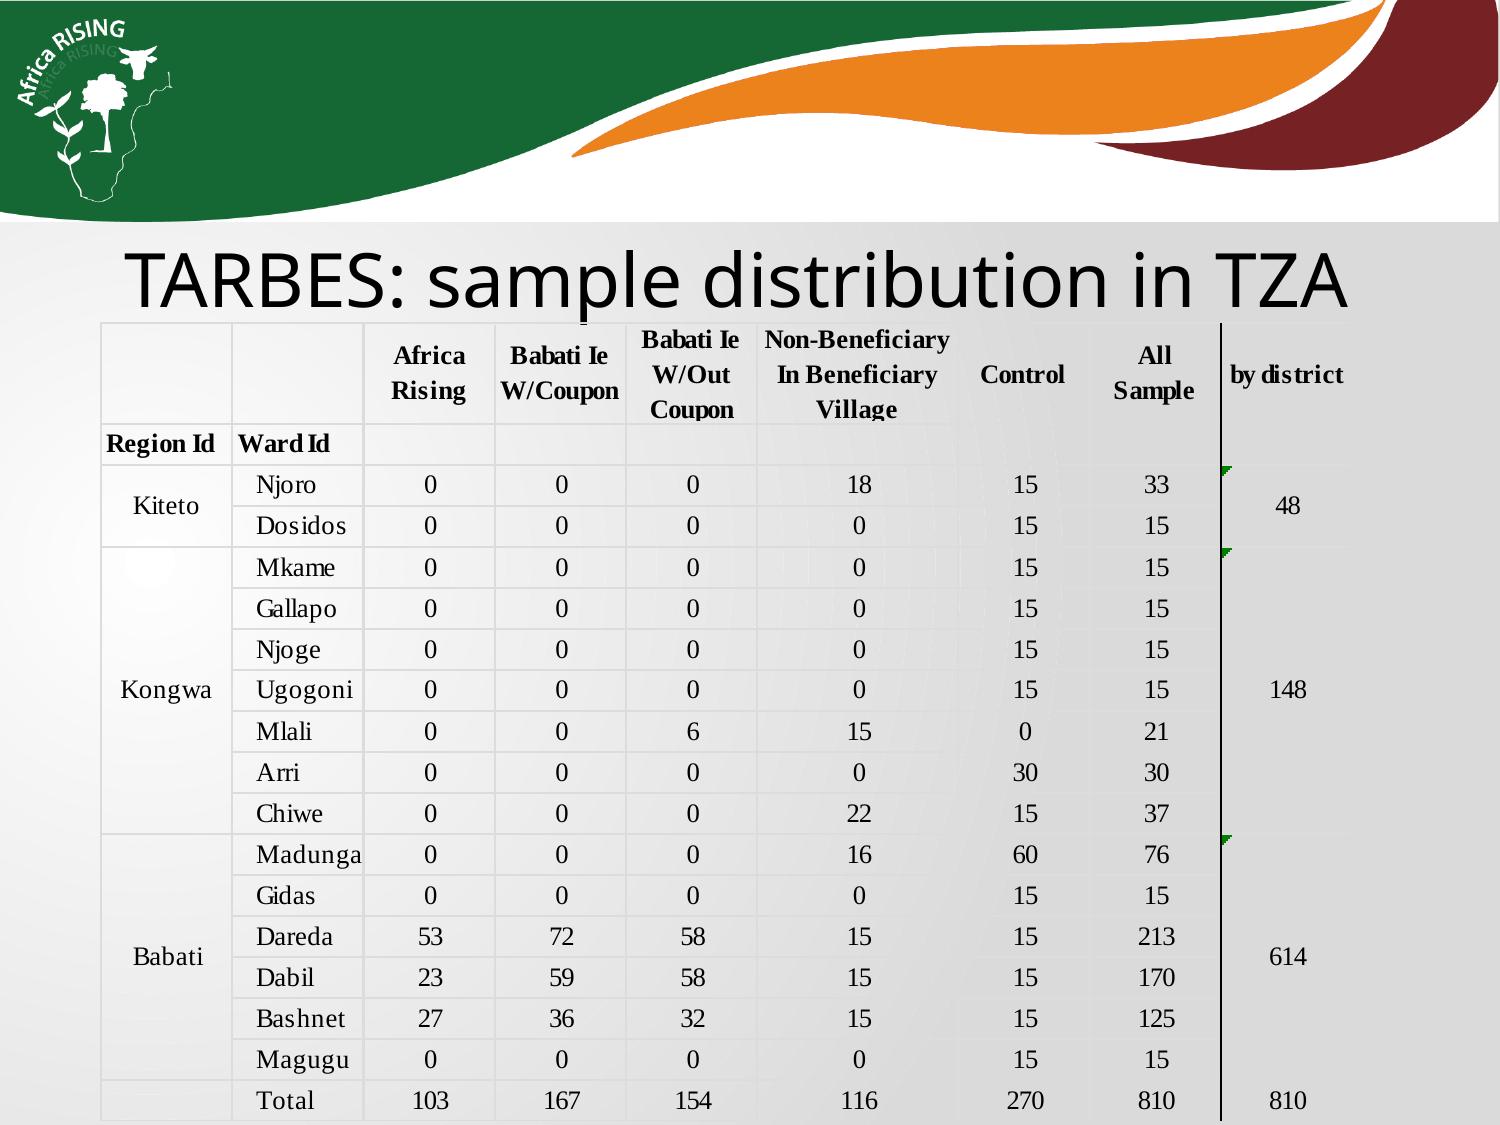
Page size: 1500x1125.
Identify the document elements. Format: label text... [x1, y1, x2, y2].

list TARBES: sample distribution in TZA [89, 224, 1365, 363]
picture [0, 0, 1499, 222]
picture [99, 321, 1354, 1123]
